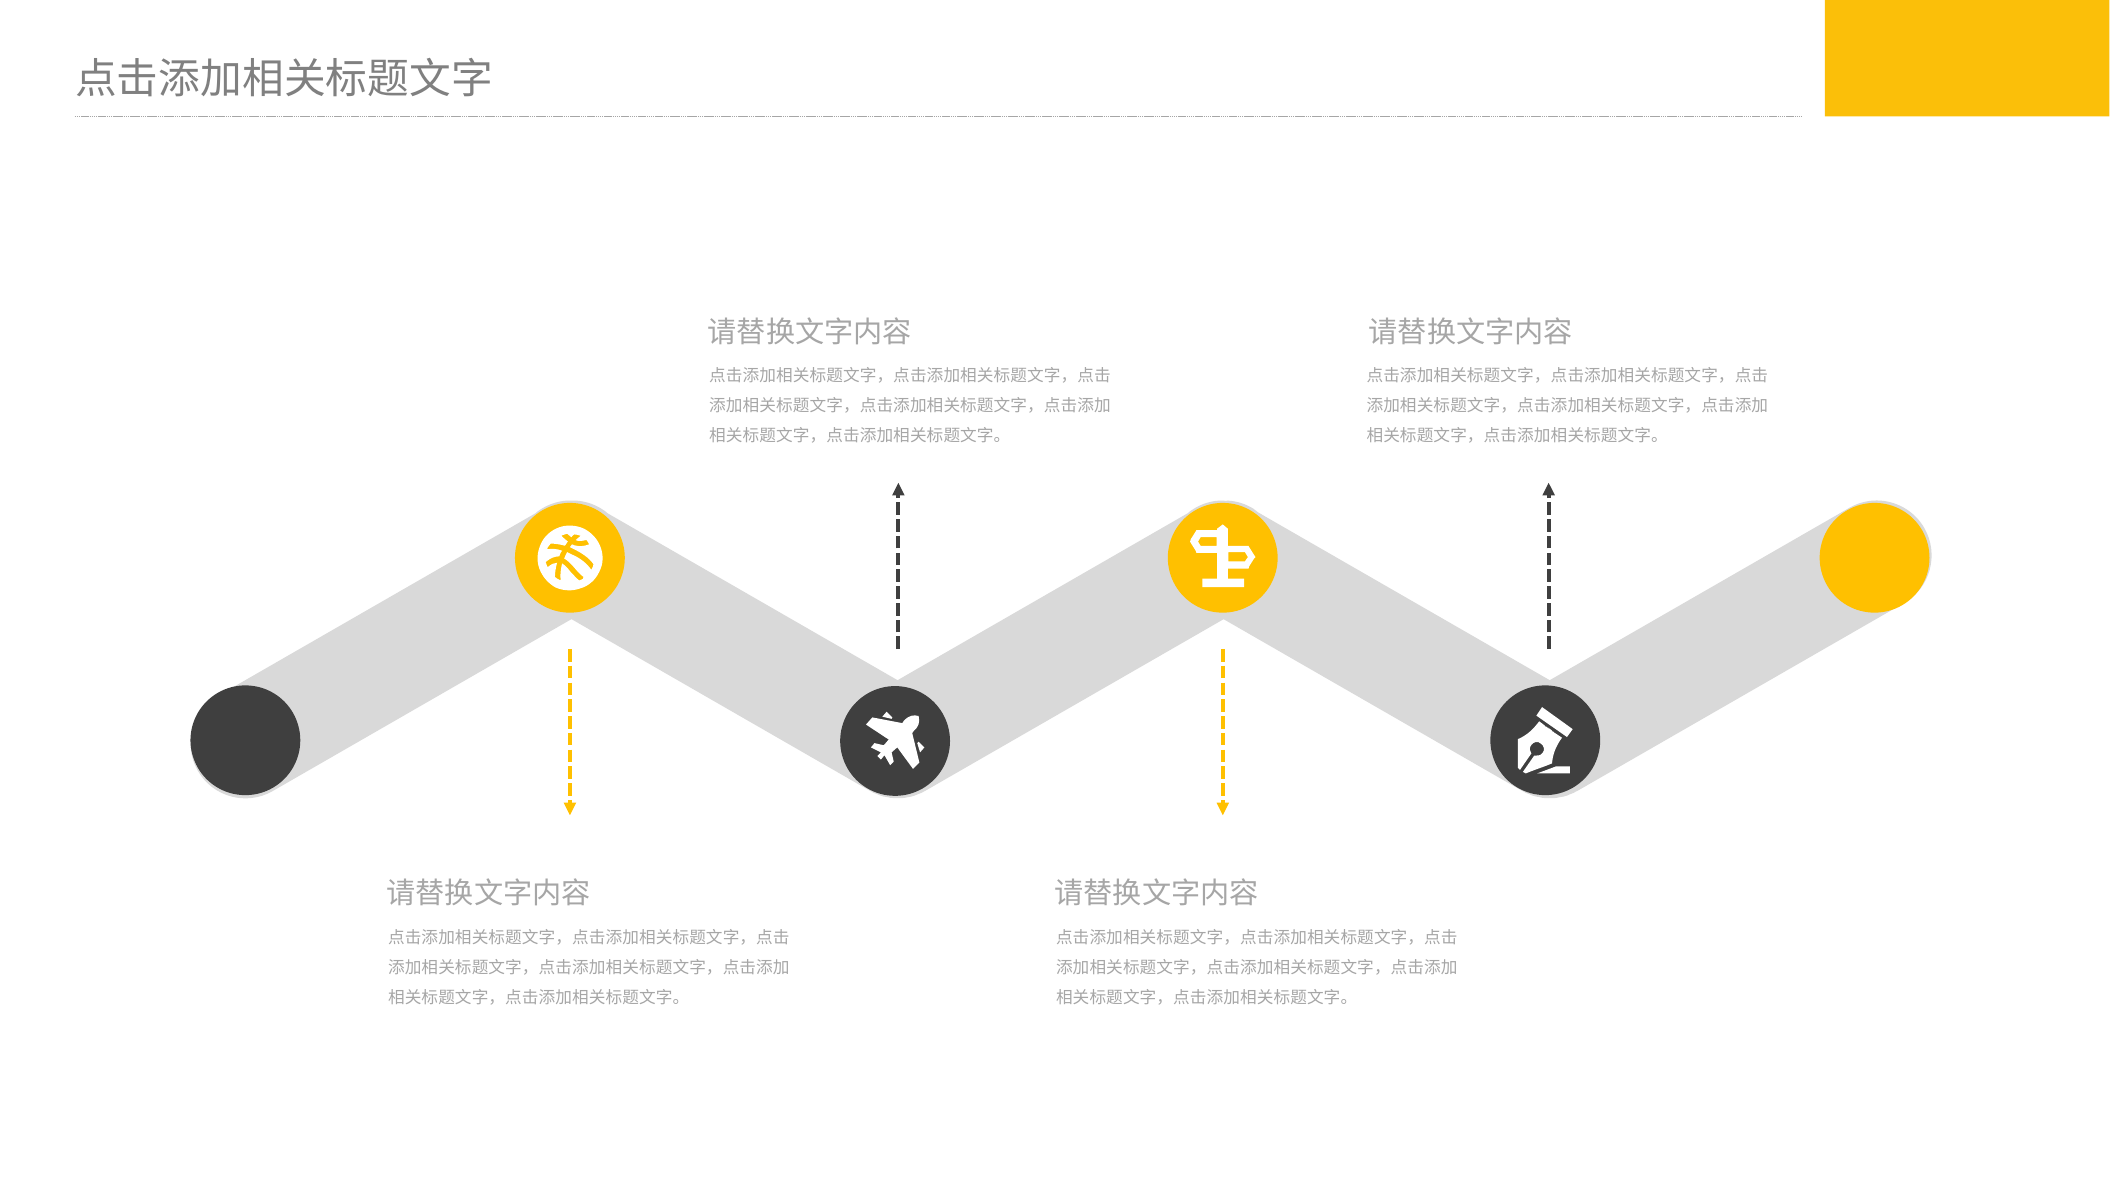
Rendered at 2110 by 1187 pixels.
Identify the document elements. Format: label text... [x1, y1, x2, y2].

text_box 点击添加相关标题文字 [59, 44, 563, 107]
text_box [190, 268, 1930, 1030]
